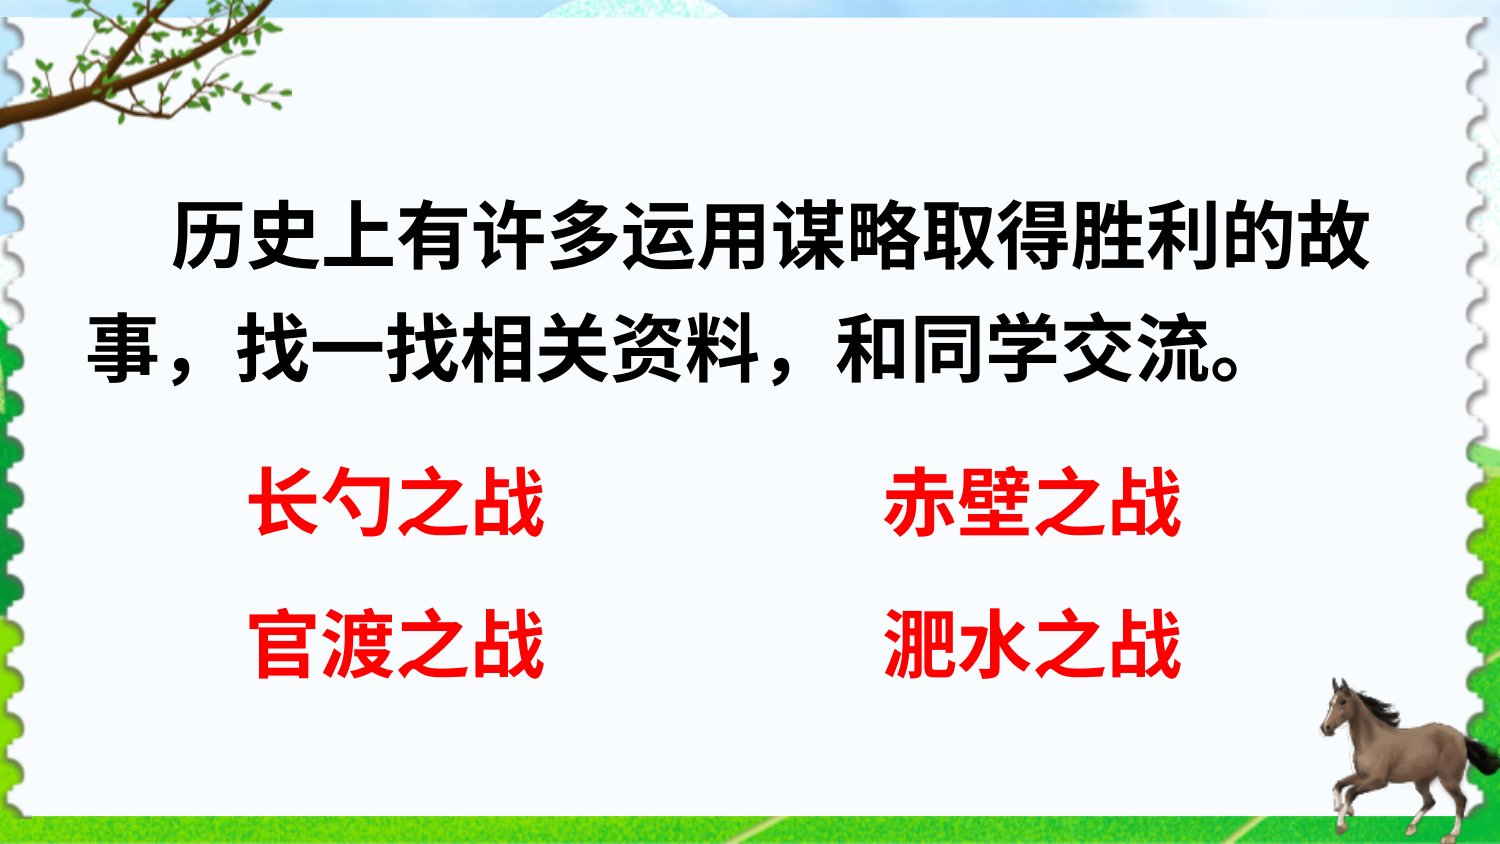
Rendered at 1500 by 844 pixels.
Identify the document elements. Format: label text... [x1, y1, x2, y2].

text_box 淝水之战 [868, 572, 1306, 695]
text_box 赤壁之战 [868, 430, 1306, 553]
text_box 长勺之战 [230, 430, 644, 553]
picture [0, 0, 1500, 844]
text_box 历史上有许多运用谋略取得胜利的故事，找一找相关资料，和同学交流。 [70, 158, 1430, 399]
text_box 官渡之战 [230, 572, 668, 695]
